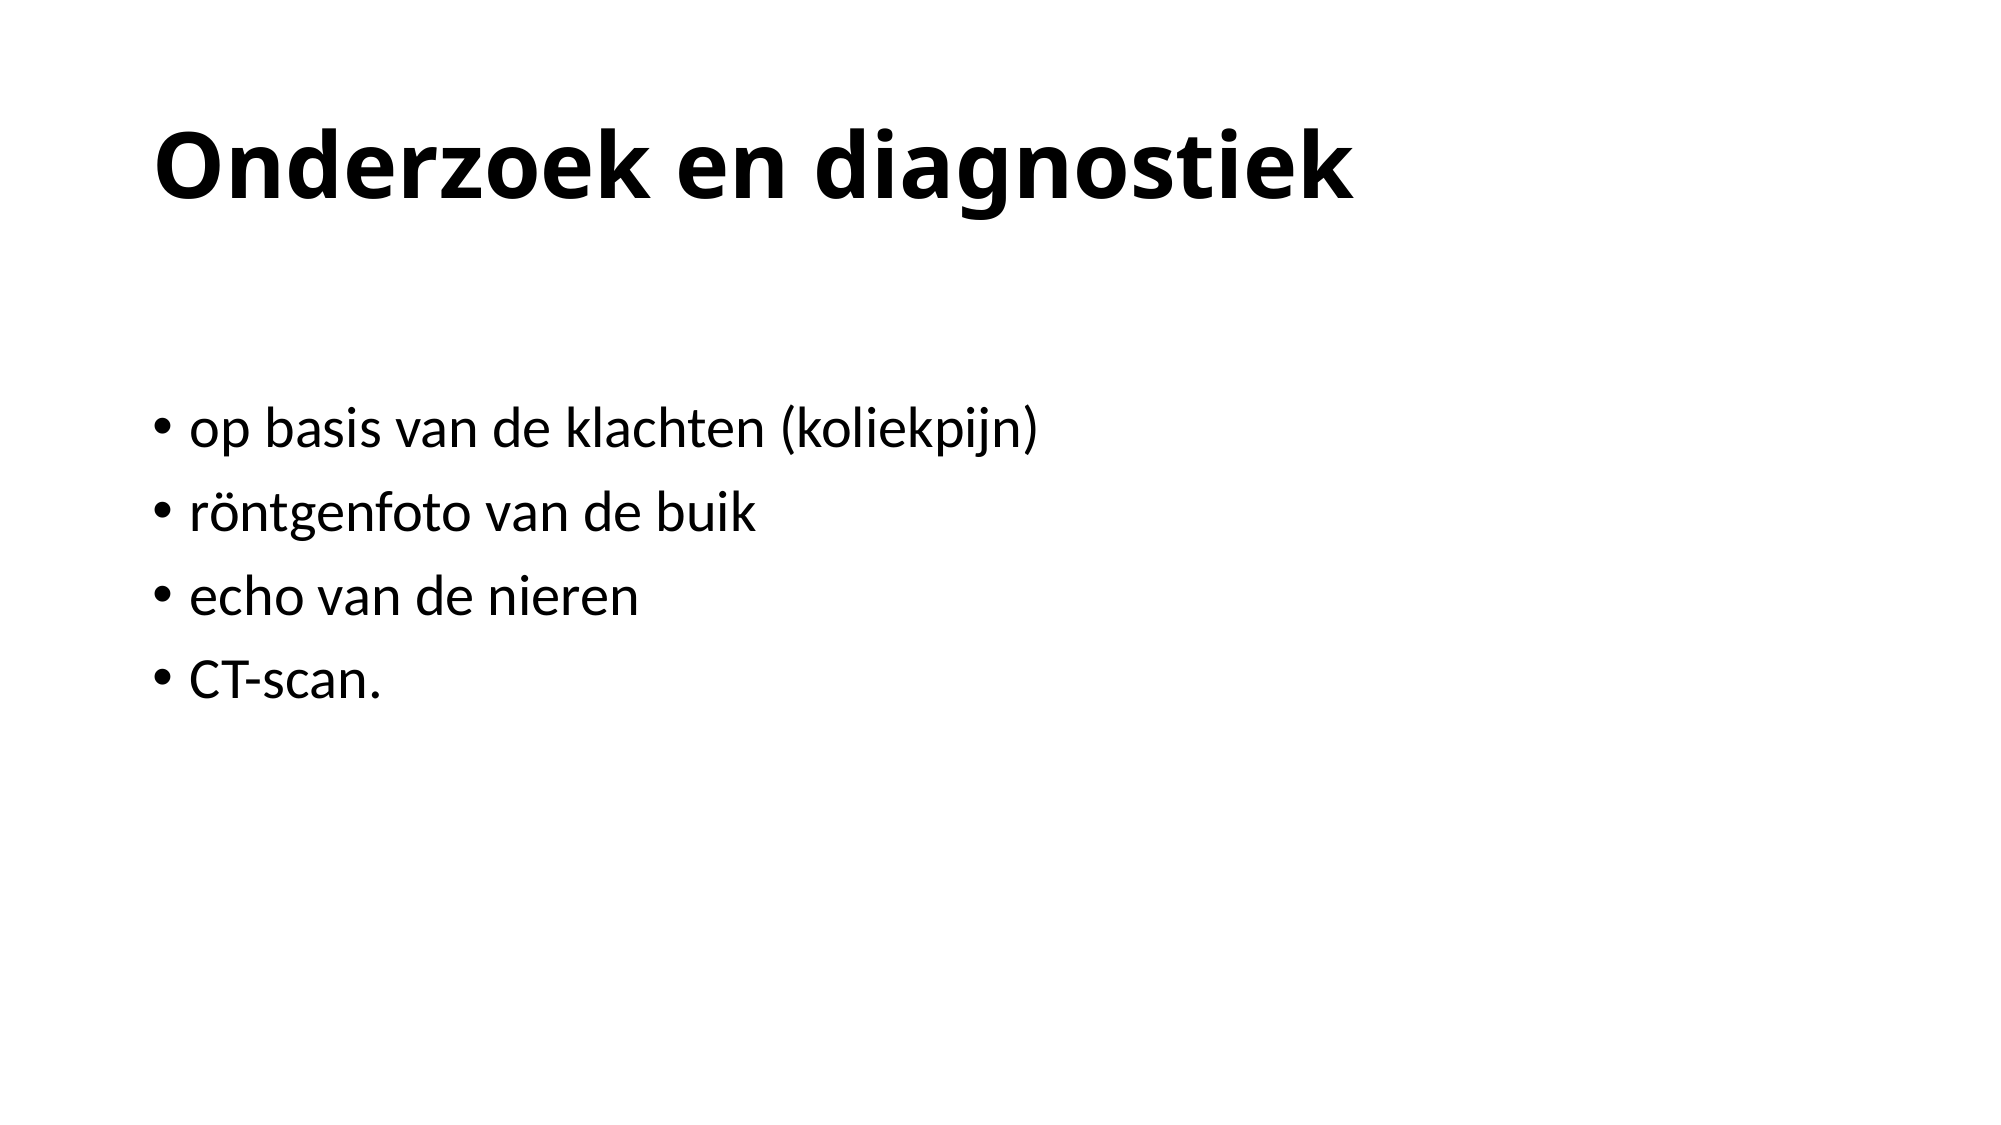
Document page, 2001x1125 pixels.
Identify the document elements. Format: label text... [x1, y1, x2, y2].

list op basis van de klachten (koliekpijn) röntgenfoto van de buik echo van de nieren CT-scan. [137, 299, 1863, 1014]
title Onderzoek en diagnostiek [137, 59, 1863, 278]
